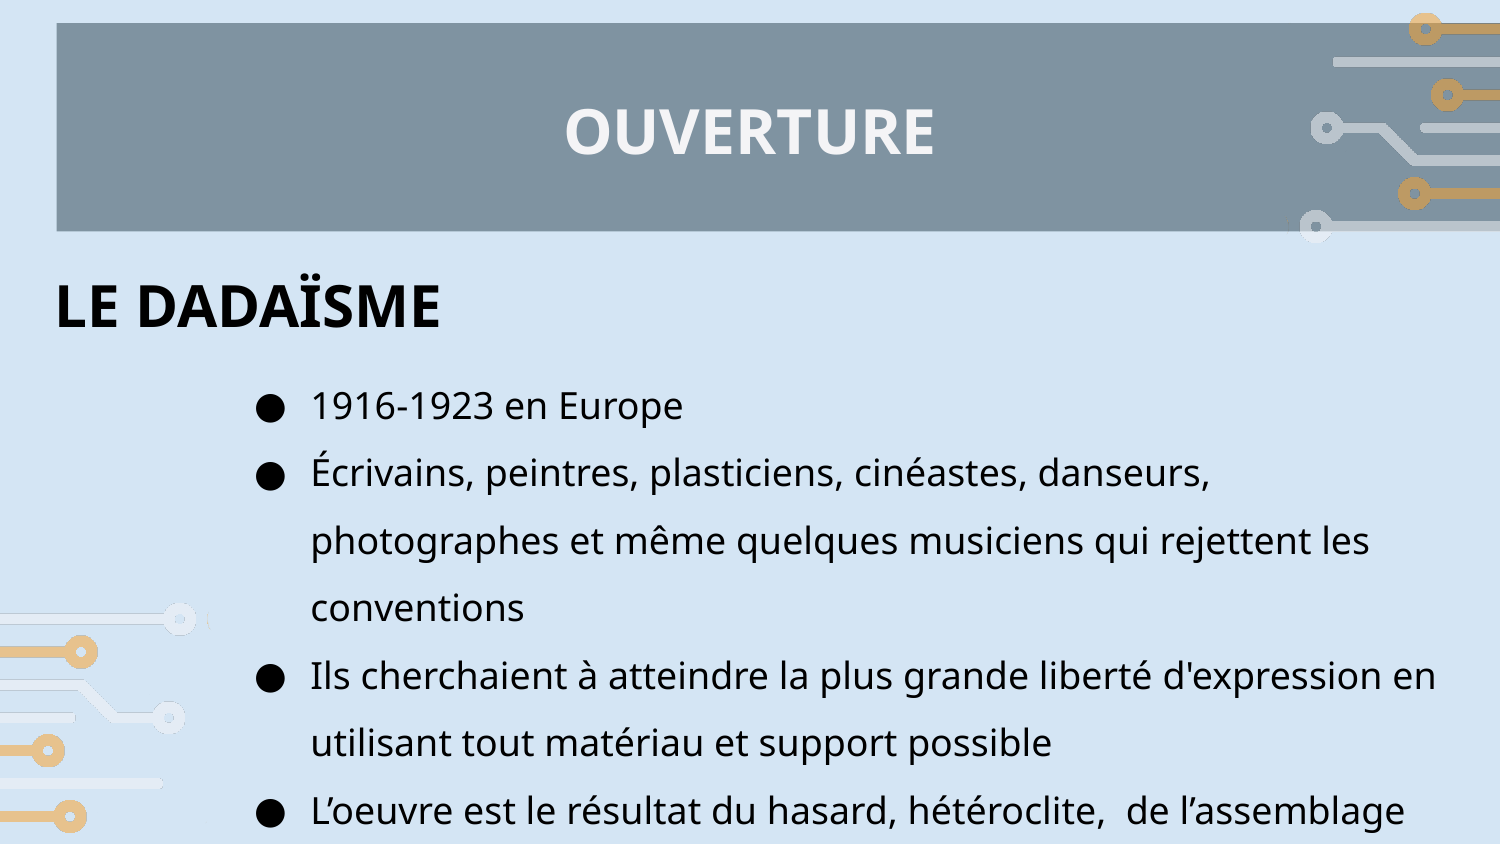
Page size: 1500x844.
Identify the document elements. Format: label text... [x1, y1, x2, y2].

title OUVERTURE [228, 76, 1272, 171]
text_box 1916-1923 en Europe Écrivains, peintres, plasticiens, cinéastes, danseurs, photographes et même quelques musiciens qui rejettent les conventions Ils cherchaient à atteindre la plus grande liberté d'expression en utilisant tout matériau et support possible L’oeuvre est le résultat du hasard, hétéroclite, de l’assemblage d’objets du quotidien [220, 344, 1471, 844]
text_box LE DADAÏSME [39, 243, 532, 354]
